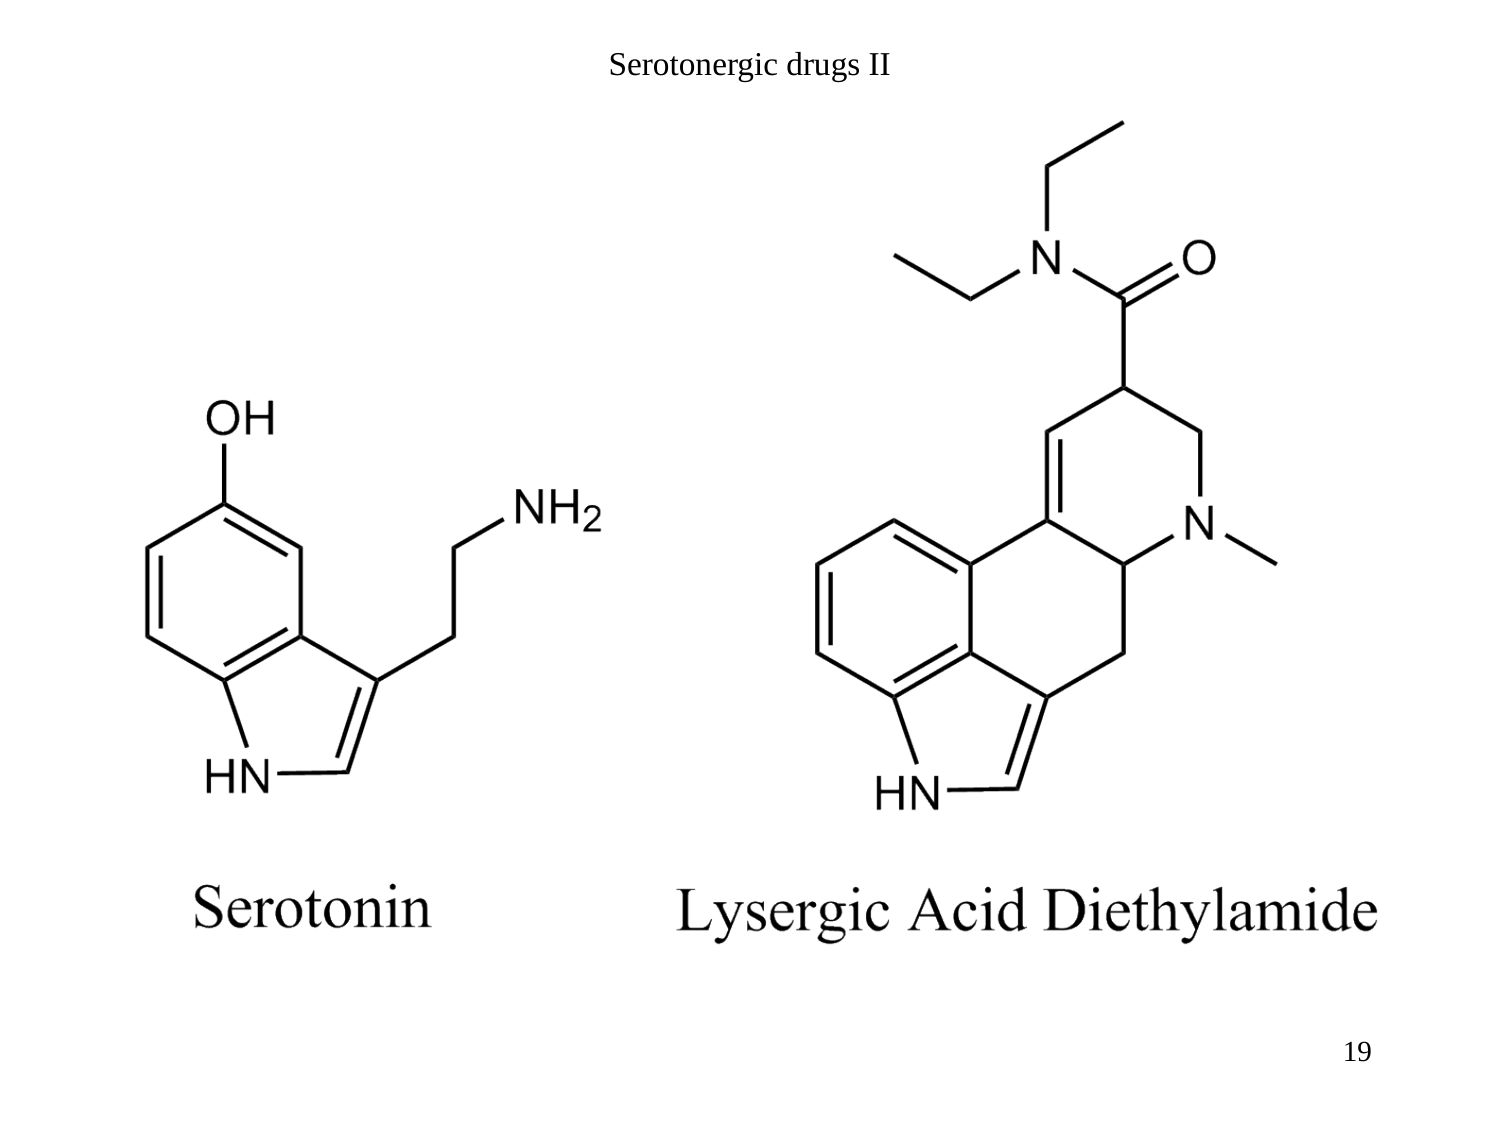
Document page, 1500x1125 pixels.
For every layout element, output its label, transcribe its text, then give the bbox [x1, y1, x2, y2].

title Serotonergic drugs II [112, 37, 1388, 88]
slide_number 19 [1074, 1024, 1388, 1101]
picture [137, 112, 1388, 954]
